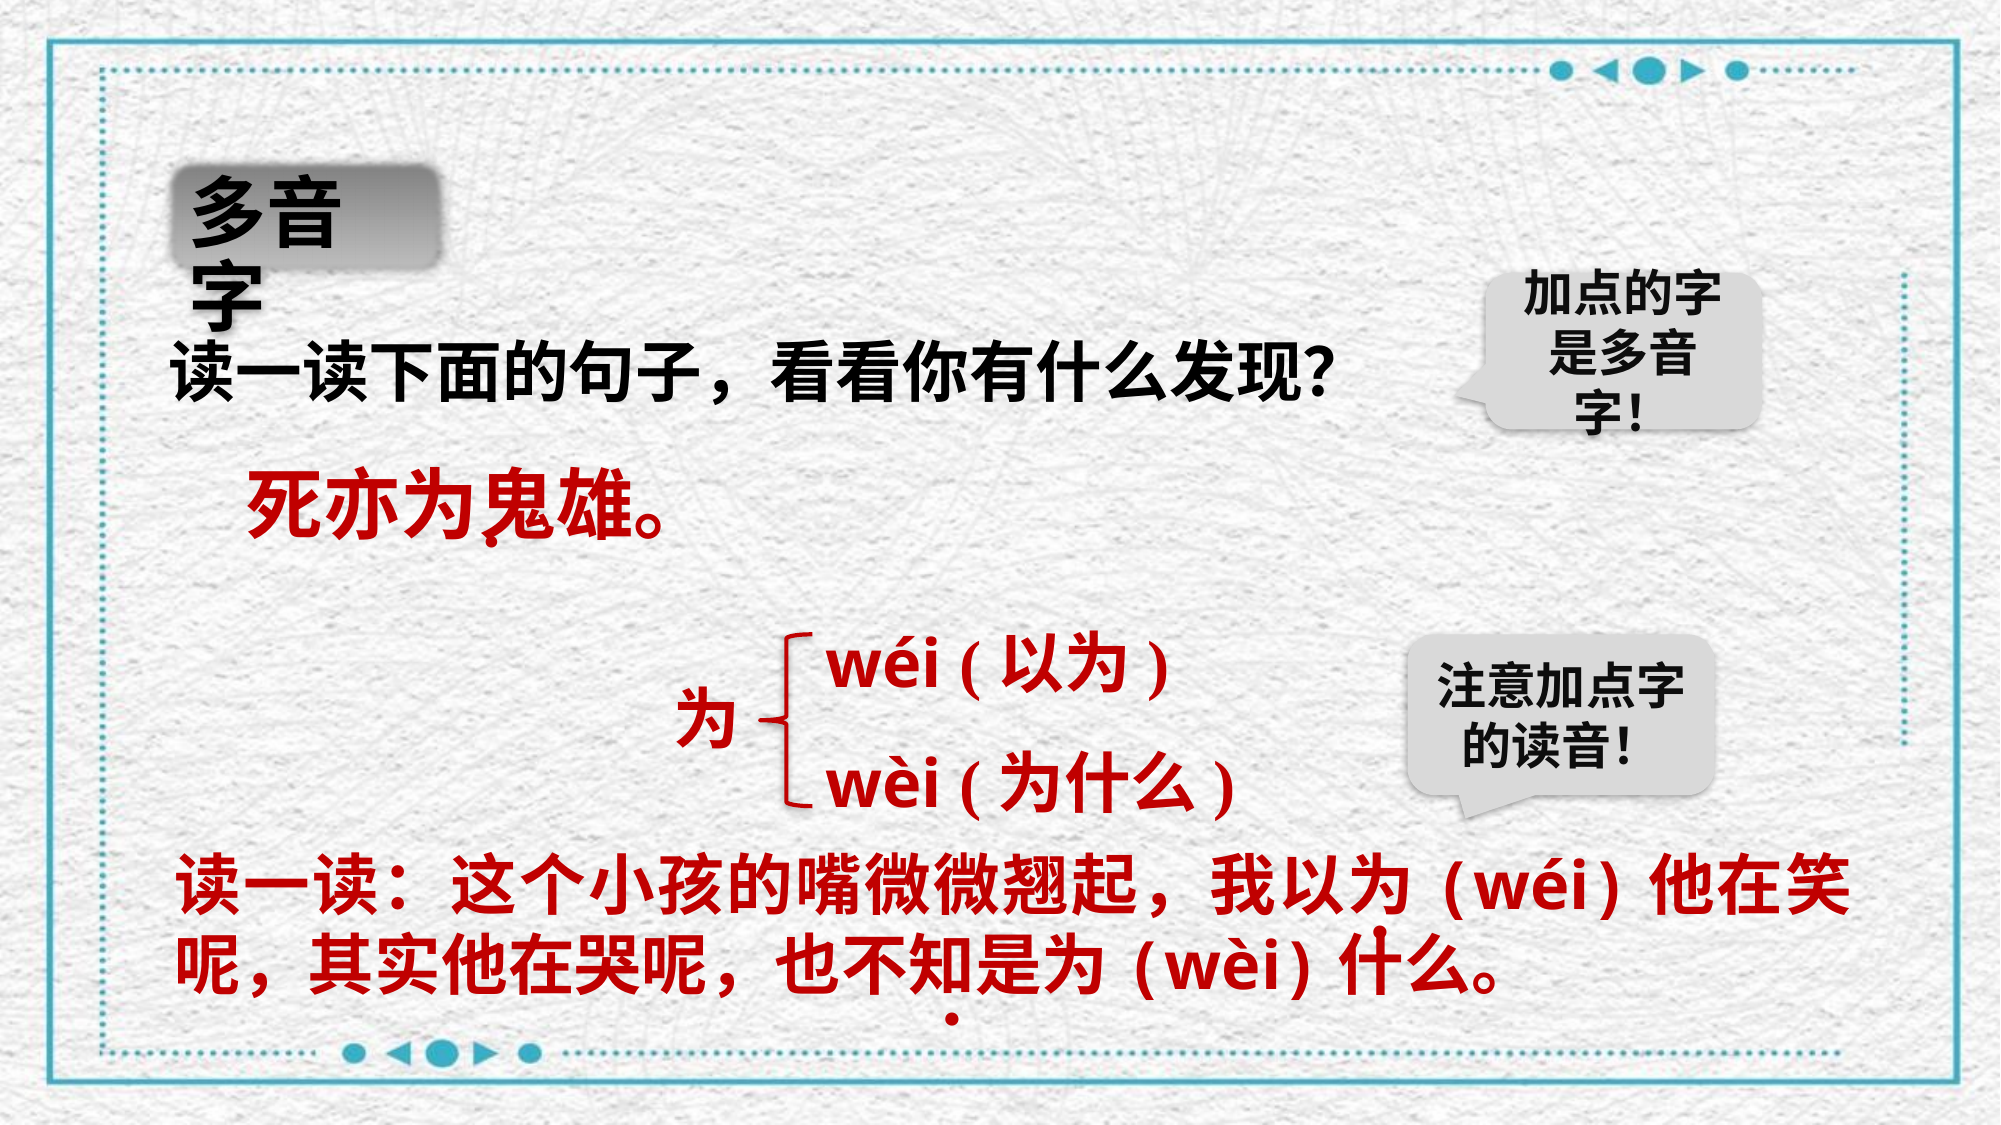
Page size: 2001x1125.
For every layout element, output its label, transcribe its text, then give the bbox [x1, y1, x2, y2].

text_box 多音字 [176, 169, 434, 264]
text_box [159, 835, 1868, 1053]
text_box 为 [658, 669, 755, 765]
text_box 加点的字是多音字！ [1453, 271, 1763, 431]
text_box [760, 572, 1381, 816]
text_box 注意加点字的读音！ [1406, 633, 1716, 820]
picture [0, 0, 2000, 1125]
text_box 读一读下面的句子，看看你有什么发现？ 死亦为鬼雄。 [148, 279, 1823, 543]
text_box . [466, 462, 589, 571]
